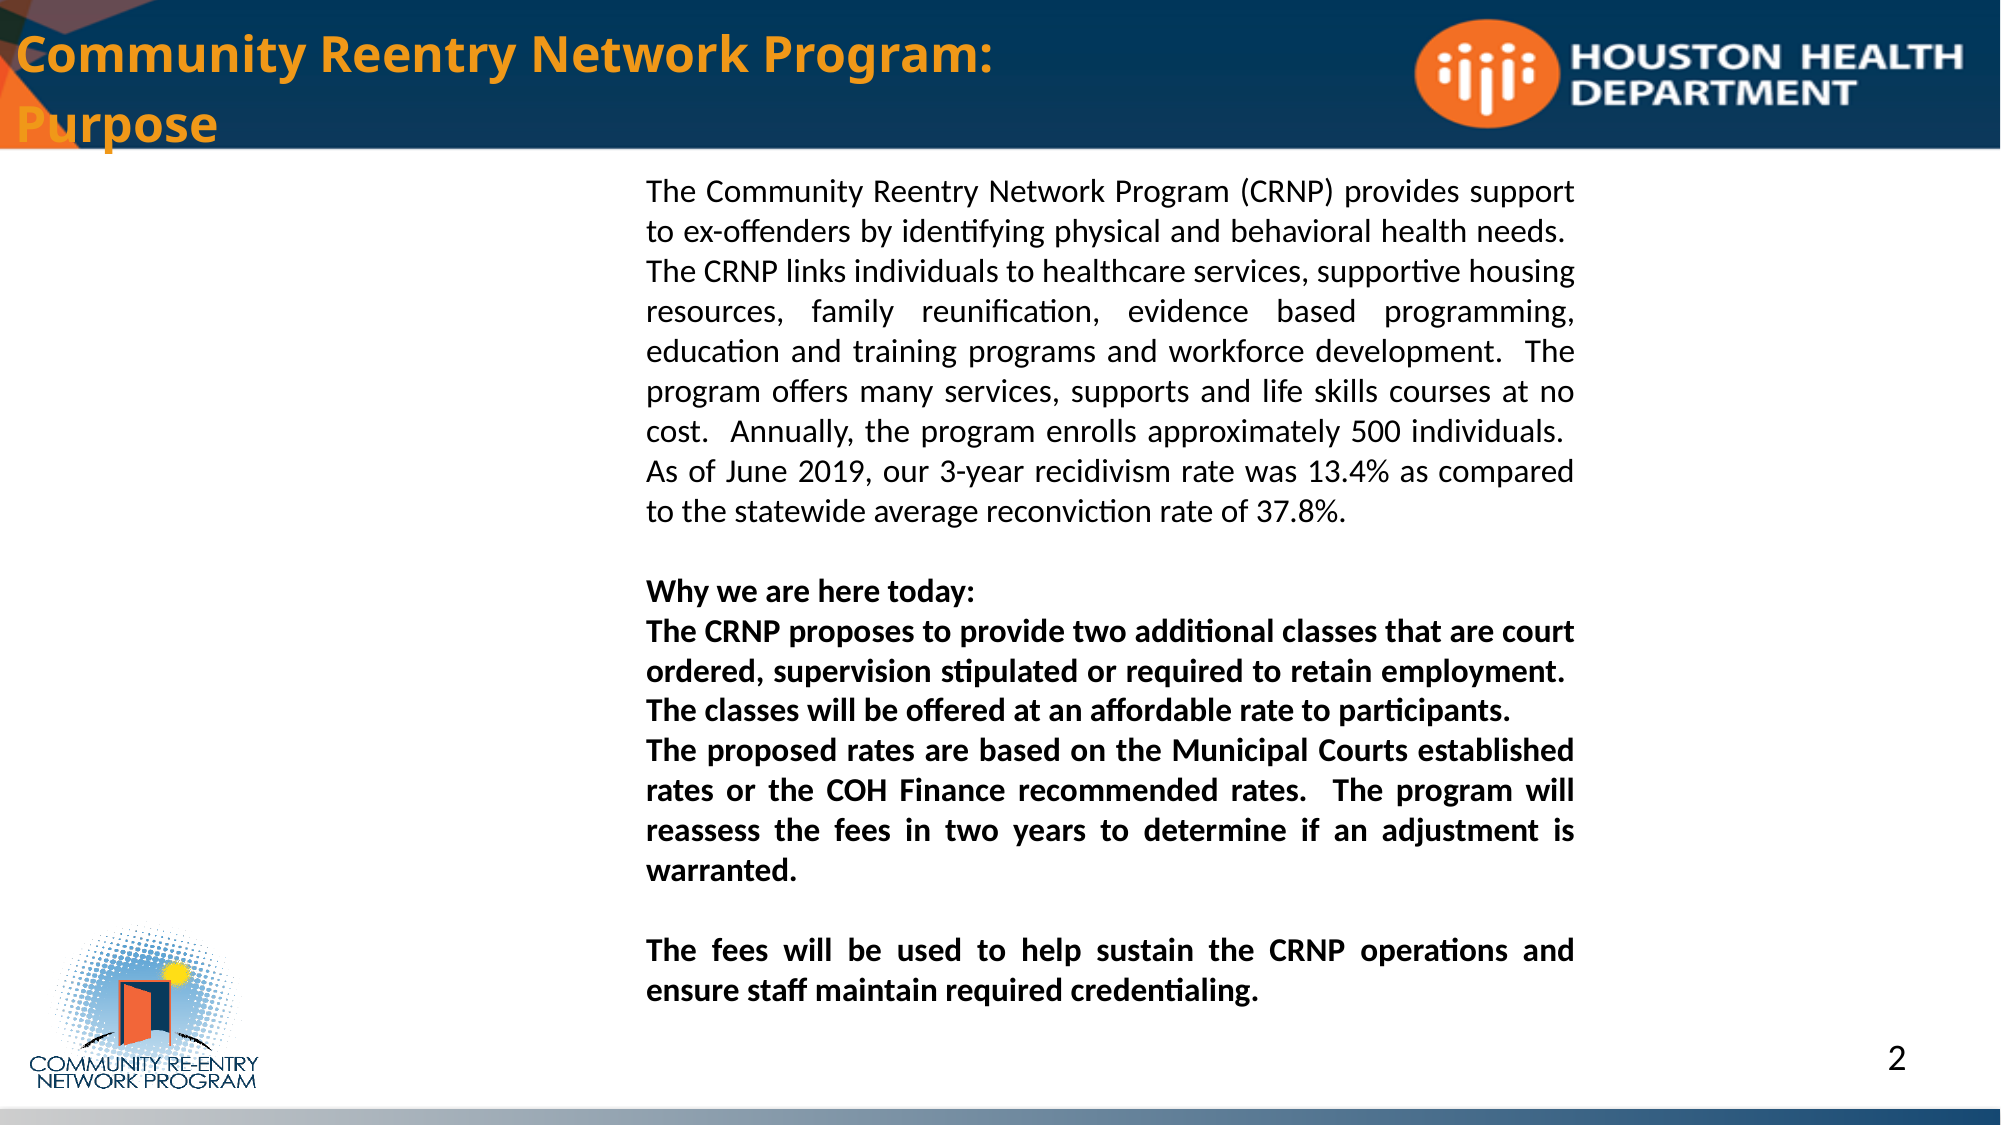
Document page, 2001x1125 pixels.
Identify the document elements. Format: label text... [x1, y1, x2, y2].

text_box The Community Reentry Network Program (CRNP) provides support to ex-offenders by identifying physical and behavioral health needs. The CRNP links individuals to healthcare services, supportive housing resources, family reunification, evidence based programming, education and training programs and workforce development. The program offers many services, supports and life skills courses at no cost. Annually, the program enrolls approximately 500 individuals. As of June 2019, our 3-year recidivism rate was 13.4% as compared to the statewide average reconviction rate of 37.8%. Why we are here today: The CRNP proposes to provide two additional classes that are court ordered, supervision stipulated or required to retain employment. The classes will be offered at an affordable rate to participants. The proposed rates are based on the Municipal Courts established rates or the COH Finance recommended rates. The program will reassess the fees in two years to determine if an adjustment is warranted. The fees will be used to help sustain the CRNP operations and ensure staff maintain required credentialing. [631, 162, 1592, 1016]
list Community Reentry Network Program: Purpose [0, 14, 1263, 135]
picture [0, 0, 2001, 1125]
text_box 2 [1872, 1025, 1937, 1086]
